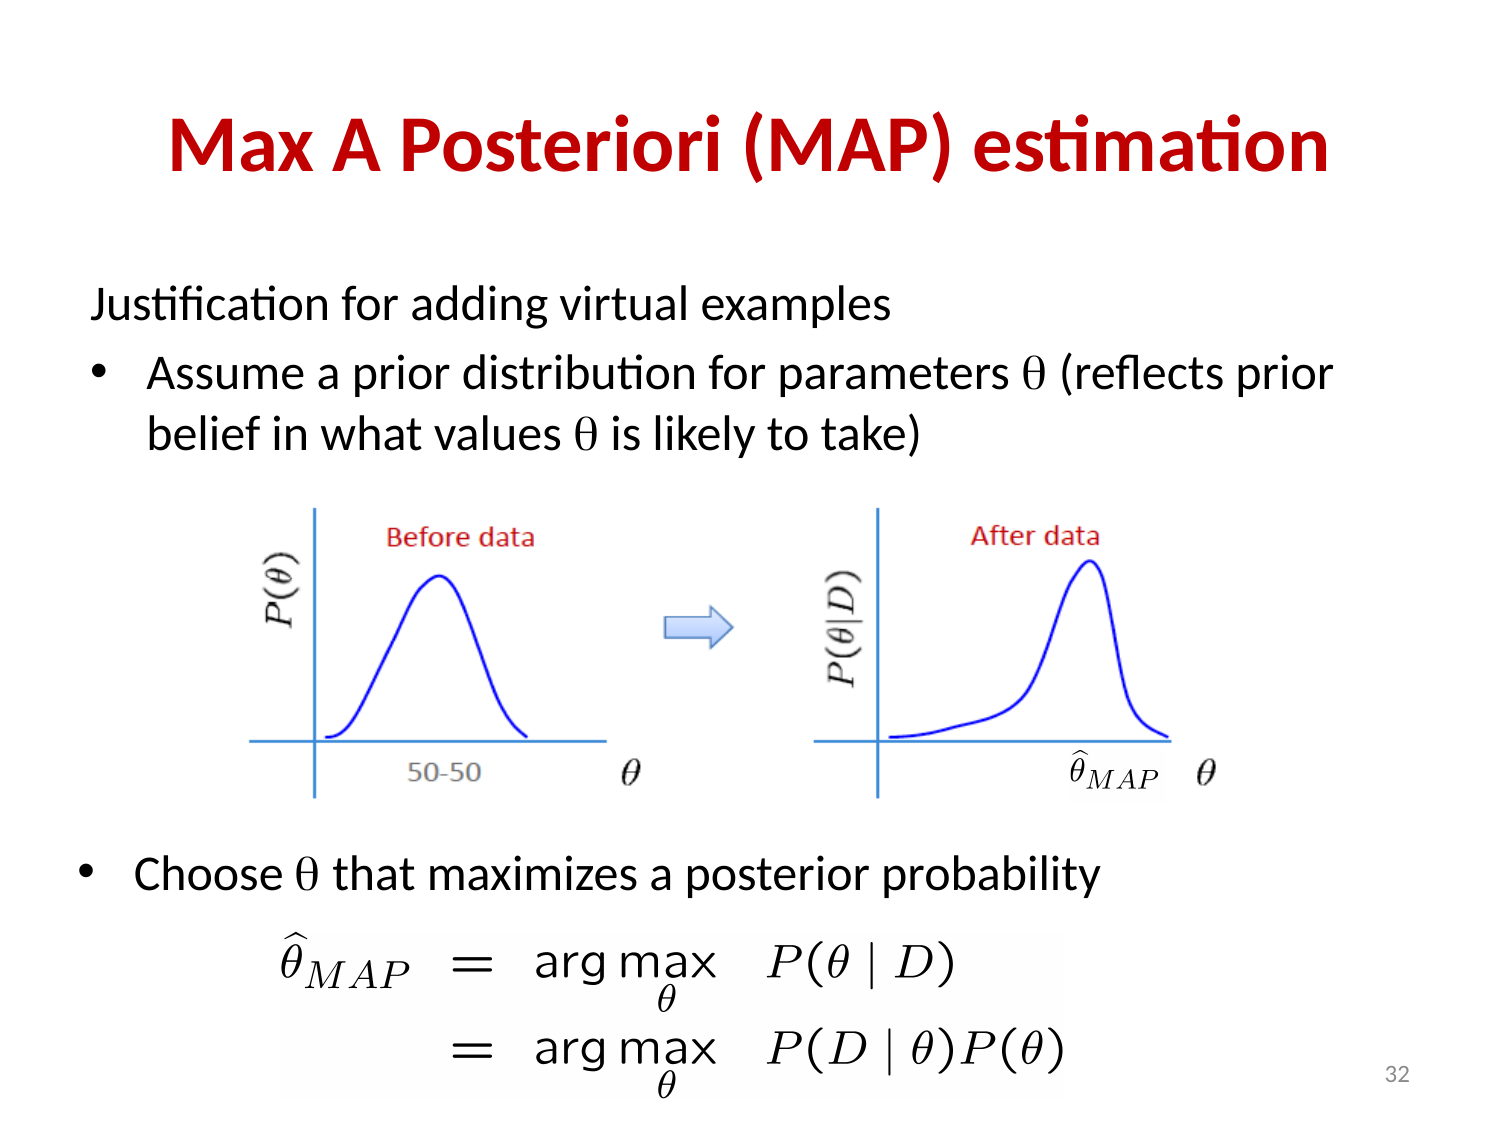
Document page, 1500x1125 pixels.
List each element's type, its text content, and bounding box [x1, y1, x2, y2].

picture [281, 931, 1063, 1101]
list Justification for adding virtual examples Assume a prior distribution for parameters  (reflects prior belief in what values  is likely to take) [75, 262, 1425, 762]
picture [222, 474, 1226, 805]
text_box Choose  that maximizes a posterior probability [62, 762, 1463, 1125]
title Max A Posteriori (MAP) estimation [75, 45, 1425, 233]
